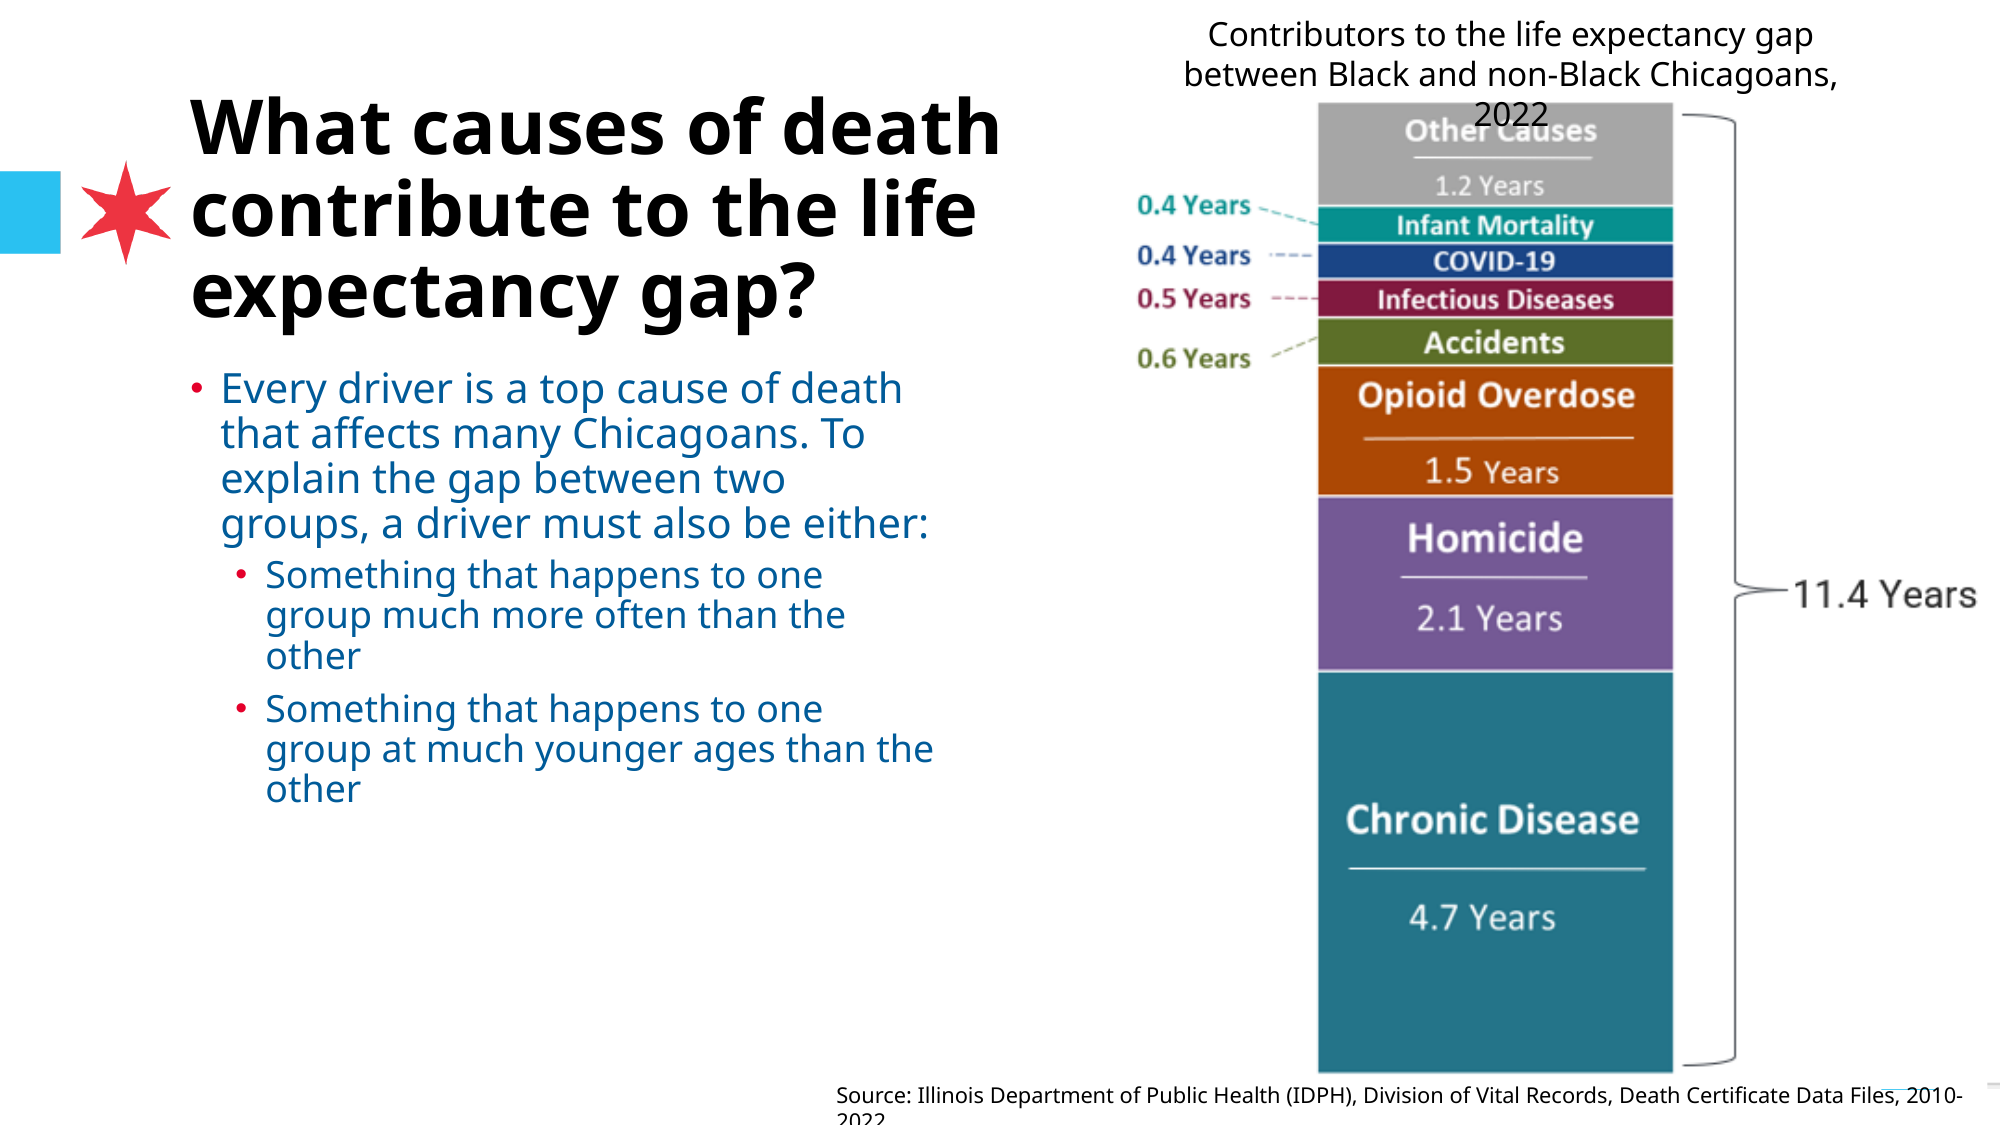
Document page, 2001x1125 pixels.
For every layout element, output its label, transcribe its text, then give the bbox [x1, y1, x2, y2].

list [1073, 80, 1999, 1087]
title What causes of death contribute to the life expectancy gap? [175, 79, 1071, 344]
picture [0, 160, 171, 265]
text_box Contributors to the life expectancy gap between Black and non-Black Chicagoans, 2022 [1141, 6, 1882, 78]
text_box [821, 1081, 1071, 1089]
list Every driver is a top cause of death that affects many Chicagoans. To explain the gap between two groups, a driver must also be either: Something that happens to one group much more often than the other Something that happens to one group at much younger ages than the other [175, 360, 956, 1013]
